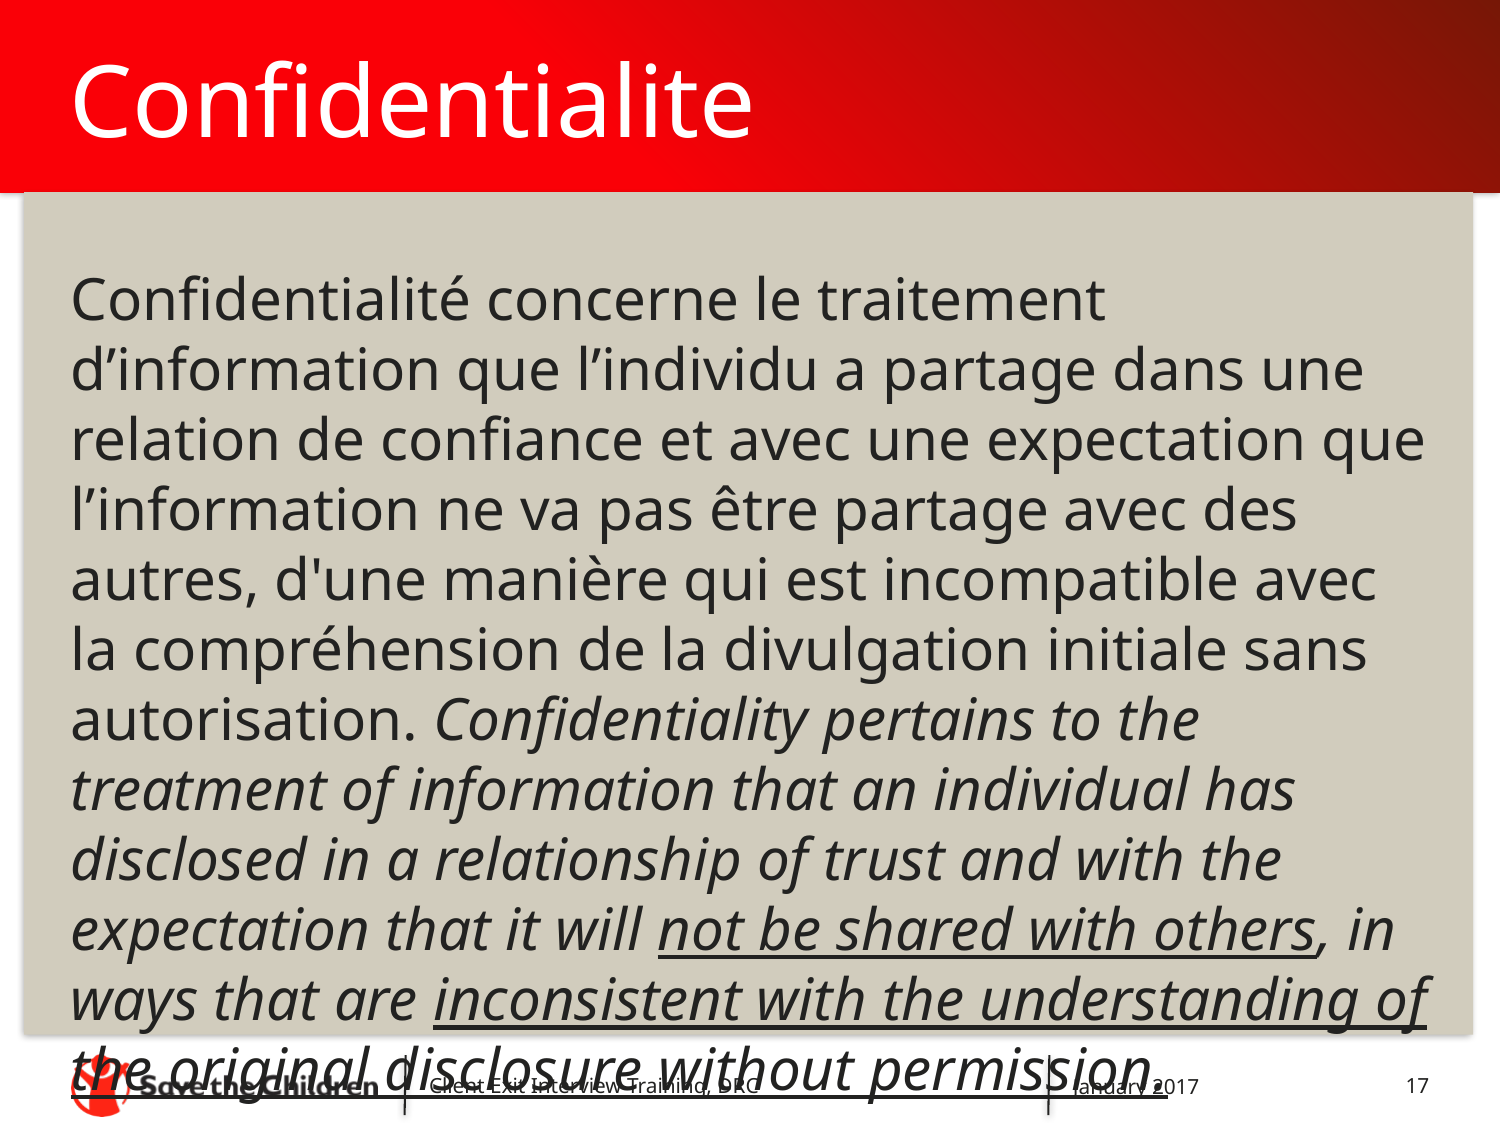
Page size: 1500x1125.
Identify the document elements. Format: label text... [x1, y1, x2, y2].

picture [71, 1054, 378, 1117]
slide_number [1057, 1056, 1317, 1117]
list Confidentialité concerne le traitement d’information que l’individu a partage dans une relation de confiance et avec une expectation que l’information ne va pas être partage avec des autres, d'une manière qui est incompatible avec la compréhension de la divulgation initiale sans autorisation. Confidentiality pertains to the treatment of information that an individual has disclosed in a relationship of trust and with the expectation that it will not be shared with others, in ways that are inconsistent with the understanding of the original disclosure without permission. [70, 262, 1429, 1009]
title Confidentialite [69, 33, 1429, 163]
slide_number 17 [1317, 1056, 1445, 1117]
footer Client Exit Interview Training, DRC [414, 1056, 1042, 1117]
